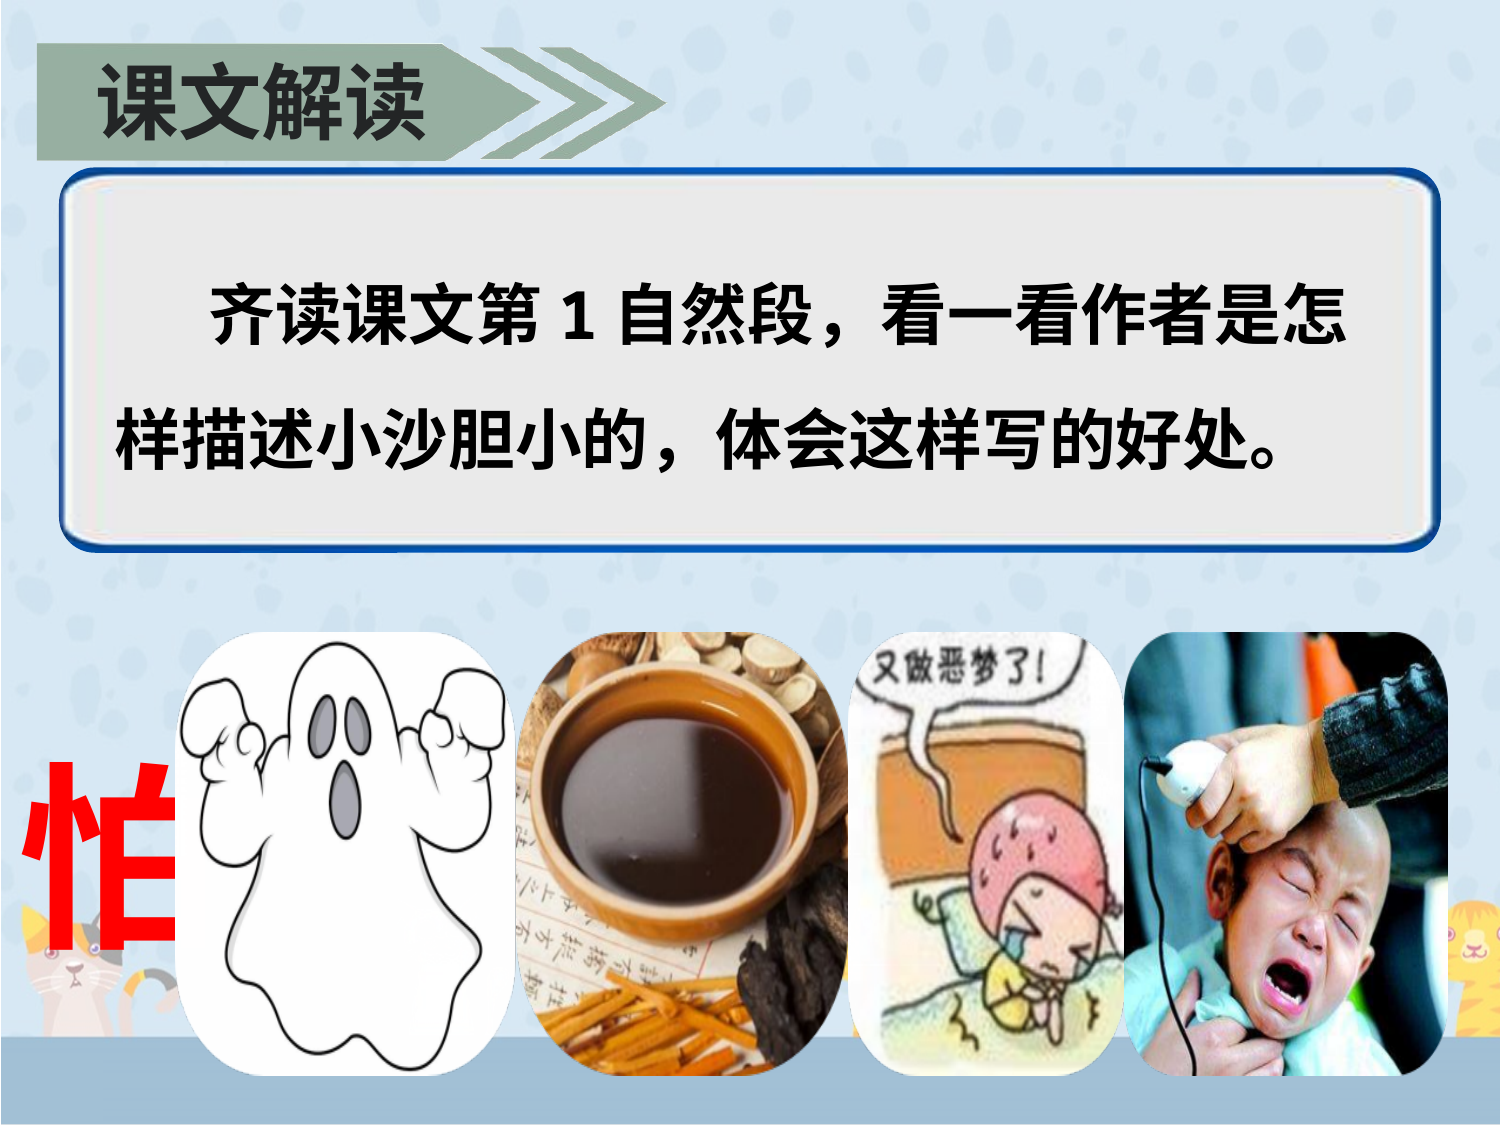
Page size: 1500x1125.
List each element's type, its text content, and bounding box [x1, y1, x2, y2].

picture [58, 167, 1442, 553]
picture [175, 631, 1448, 1077]
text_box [36, 42, 668, 261]
text_box 怕 [2, 725, 170, 981]
